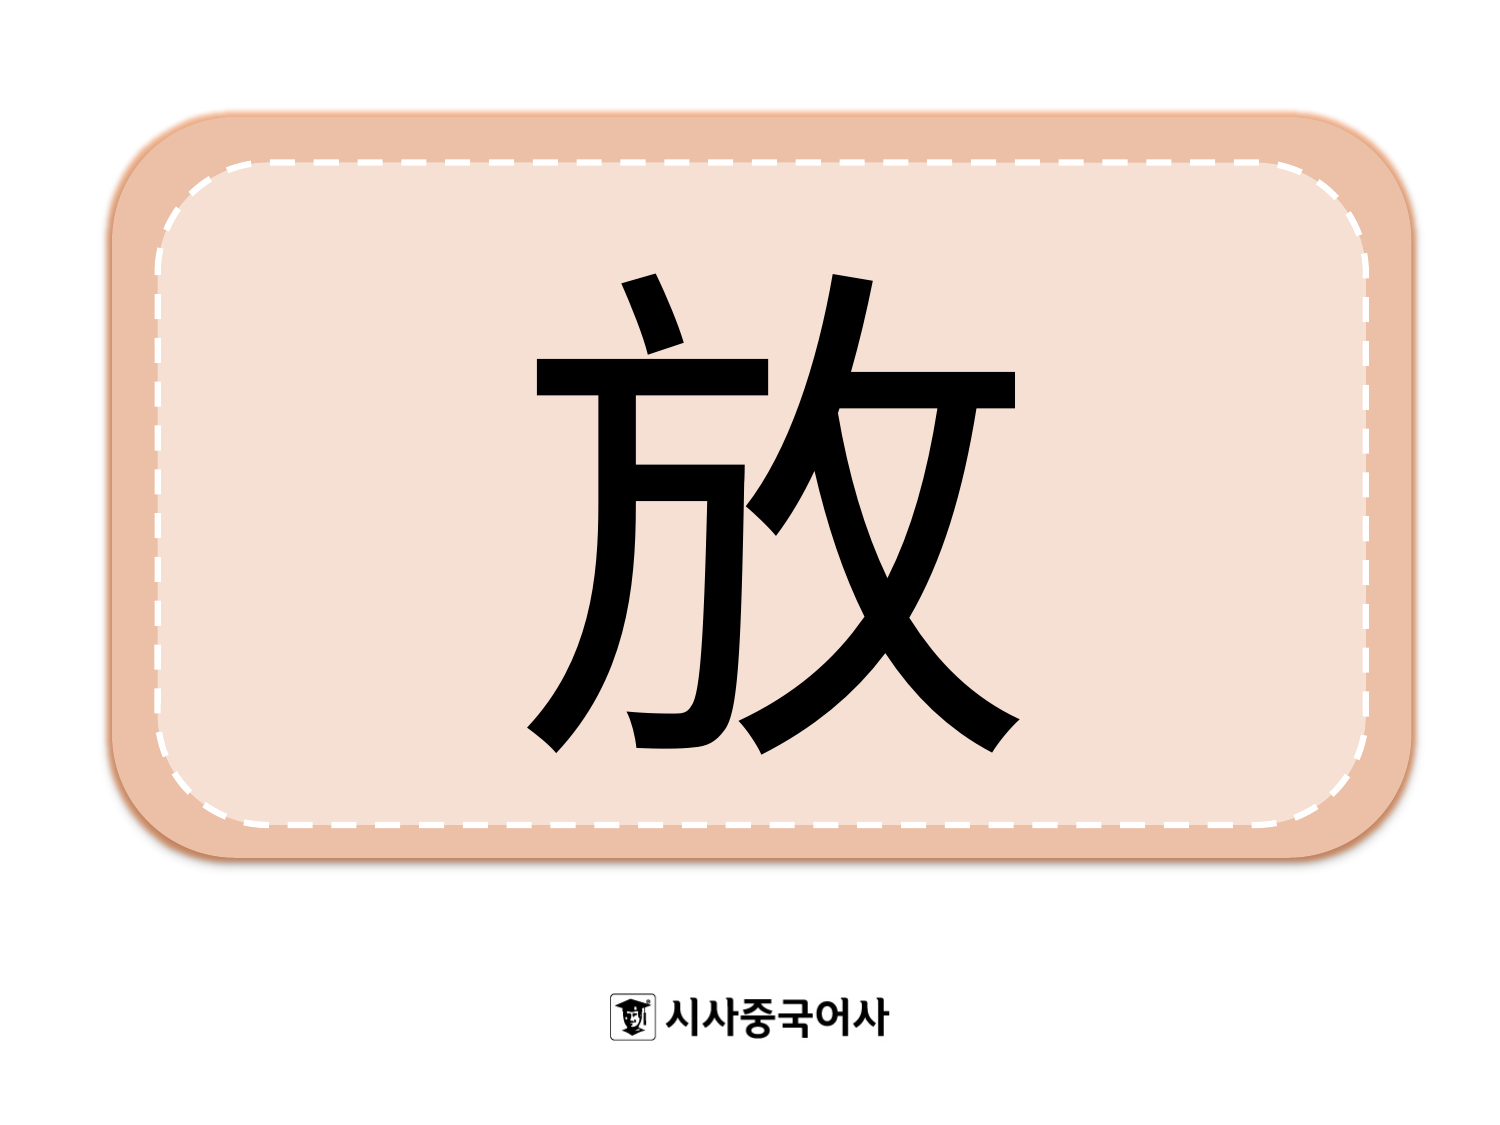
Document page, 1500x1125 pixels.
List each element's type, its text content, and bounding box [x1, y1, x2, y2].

text_box [162, 160, 1371, 824]
text_box 放 [171, 172, 1380, 836]
picture [602, 987, 898, 1047]
